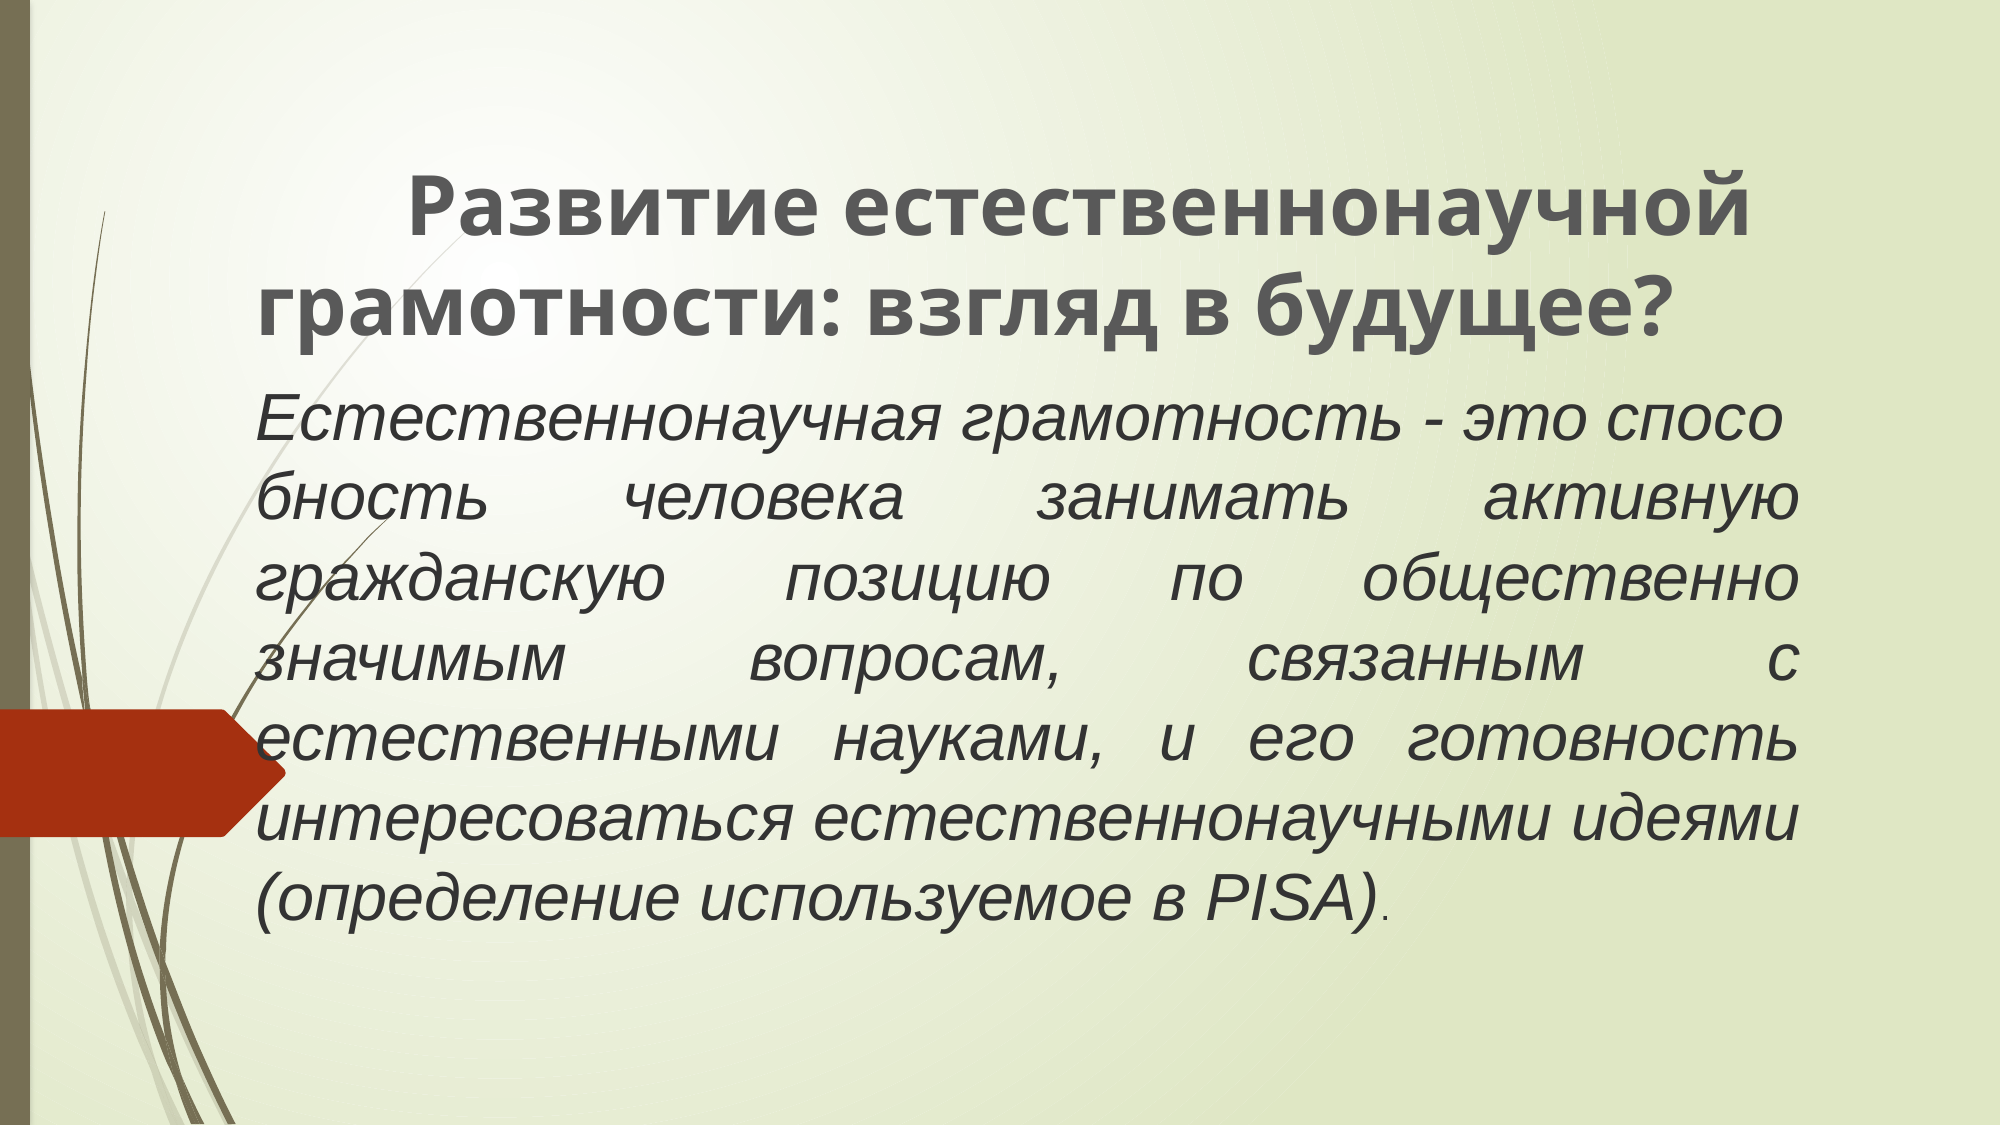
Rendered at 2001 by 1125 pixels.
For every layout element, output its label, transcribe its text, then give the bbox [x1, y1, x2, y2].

subtitle Развитие естественнонаучной грамотности: взгляд в будущее? Естественнонаучная грамотность - это способность человека занимать активную гражданскую позицию по общественно значимым вопросам, связанным с естественными науками, и его готовность интересоваться естественнонаучными идеями (определение используемое в PISA). [240, 144, 1817, 1075]
